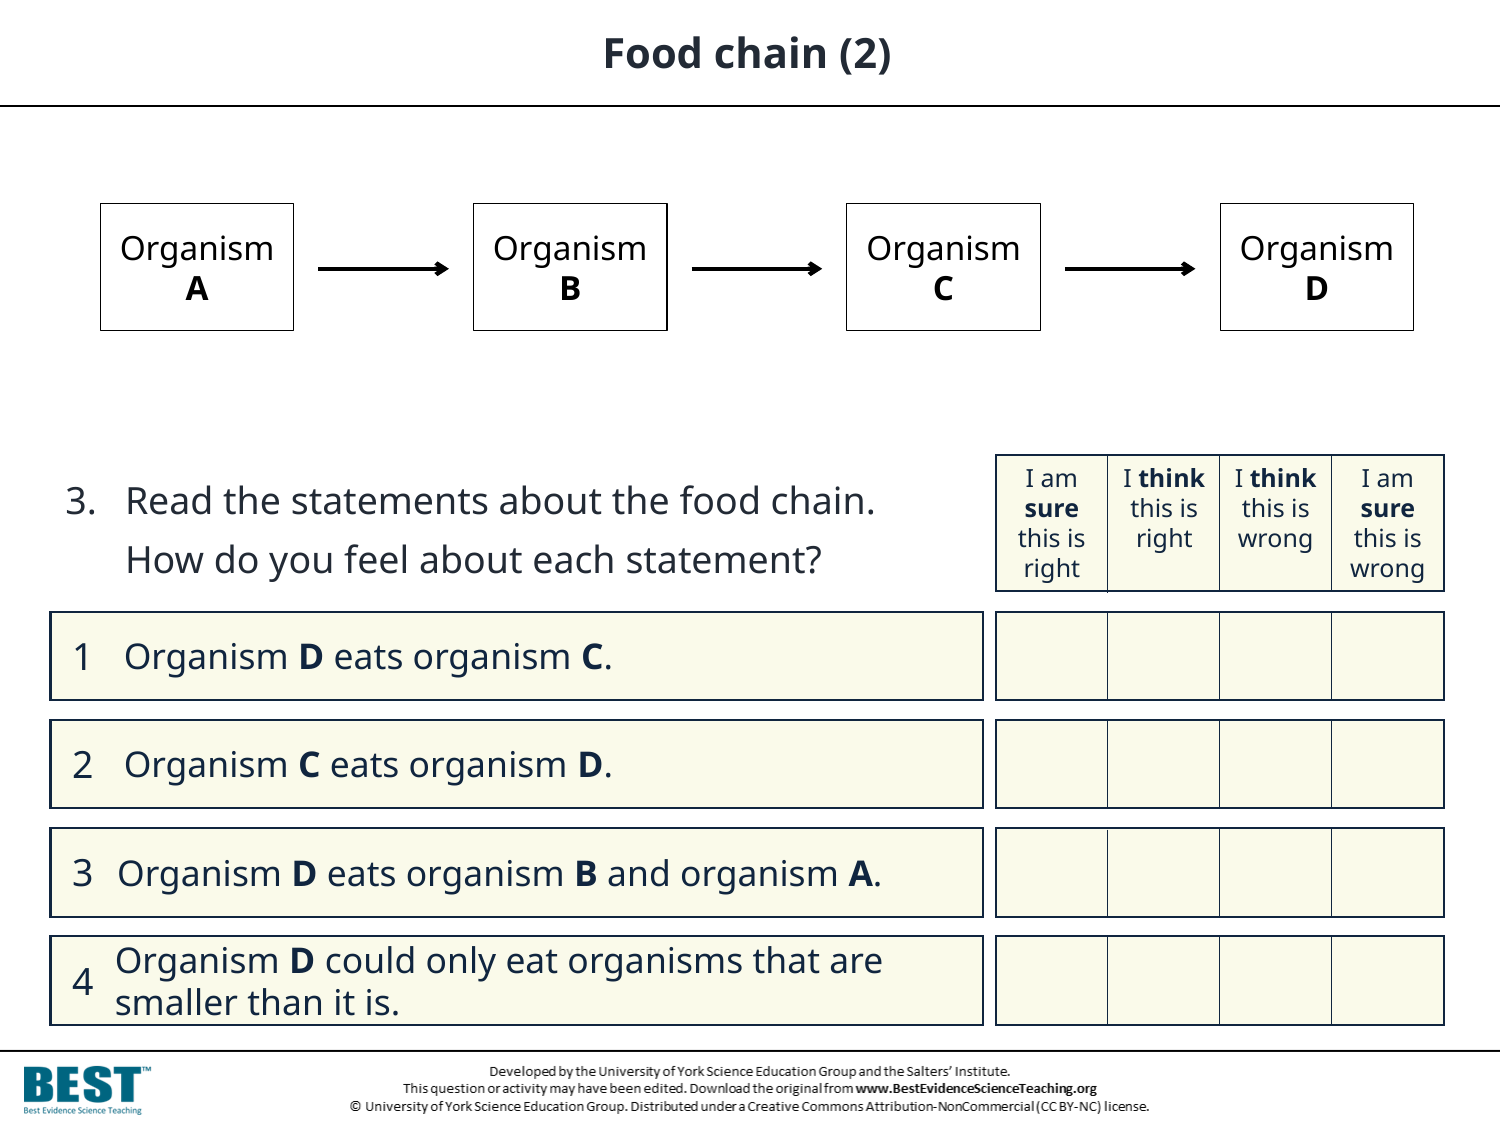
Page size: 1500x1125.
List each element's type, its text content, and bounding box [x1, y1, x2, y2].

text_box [995, 719, 1444, 810]
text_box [995, 454, 1444, 593]
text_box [995, 611, 1444, 701]
text_box Food chain (2) [23, 4, 1471, 99]
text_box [995, 828, 1444, 919]
picture [0, 105, 1500, 1125]
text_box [995, 935, 1444, 1026]
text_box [100, 203, 1414, 331]
